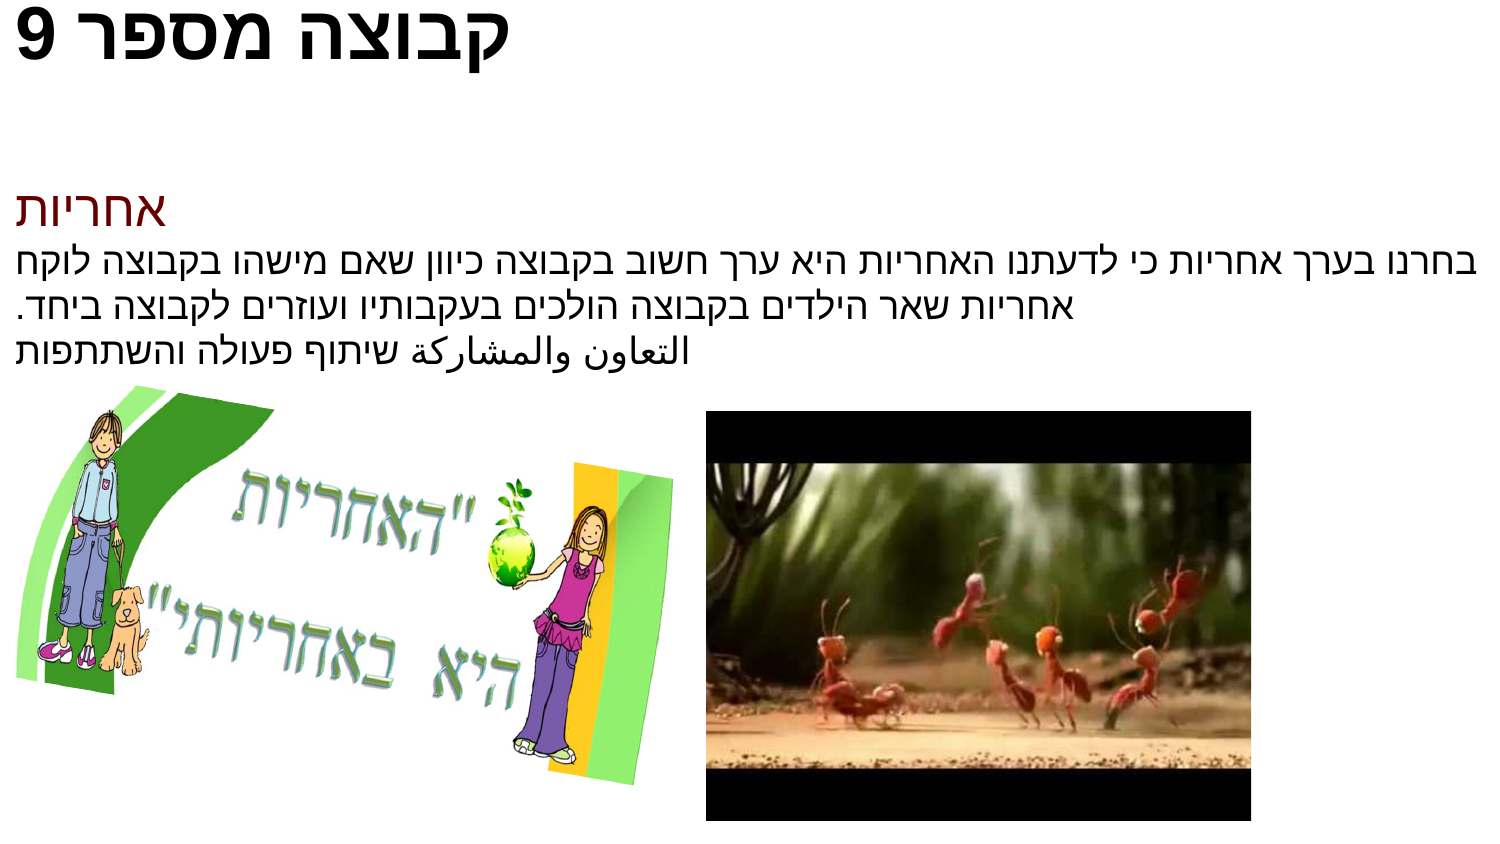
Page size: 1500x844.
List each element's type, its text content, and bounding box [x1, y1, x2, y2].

picture [2, 371, 706, 789]
text_box [706, 411, 1252, 821]
list אחריות בחרנו בערך אחריות כי לדעתנו האחריות היא ערך חשוב בקבוצה כיוון שאם מישהו בקבוצה לוקח אחריות שאר הילדים בקבוצה הולכים בעקבותיו ועוזרים לקבוצה ביחד. التعاون والمشاركة שיתוף פעולה והשתתפות [0, 162, 1500, 844]
text_box קבוצה מספר 9 [0, 0, 1500, 162]
